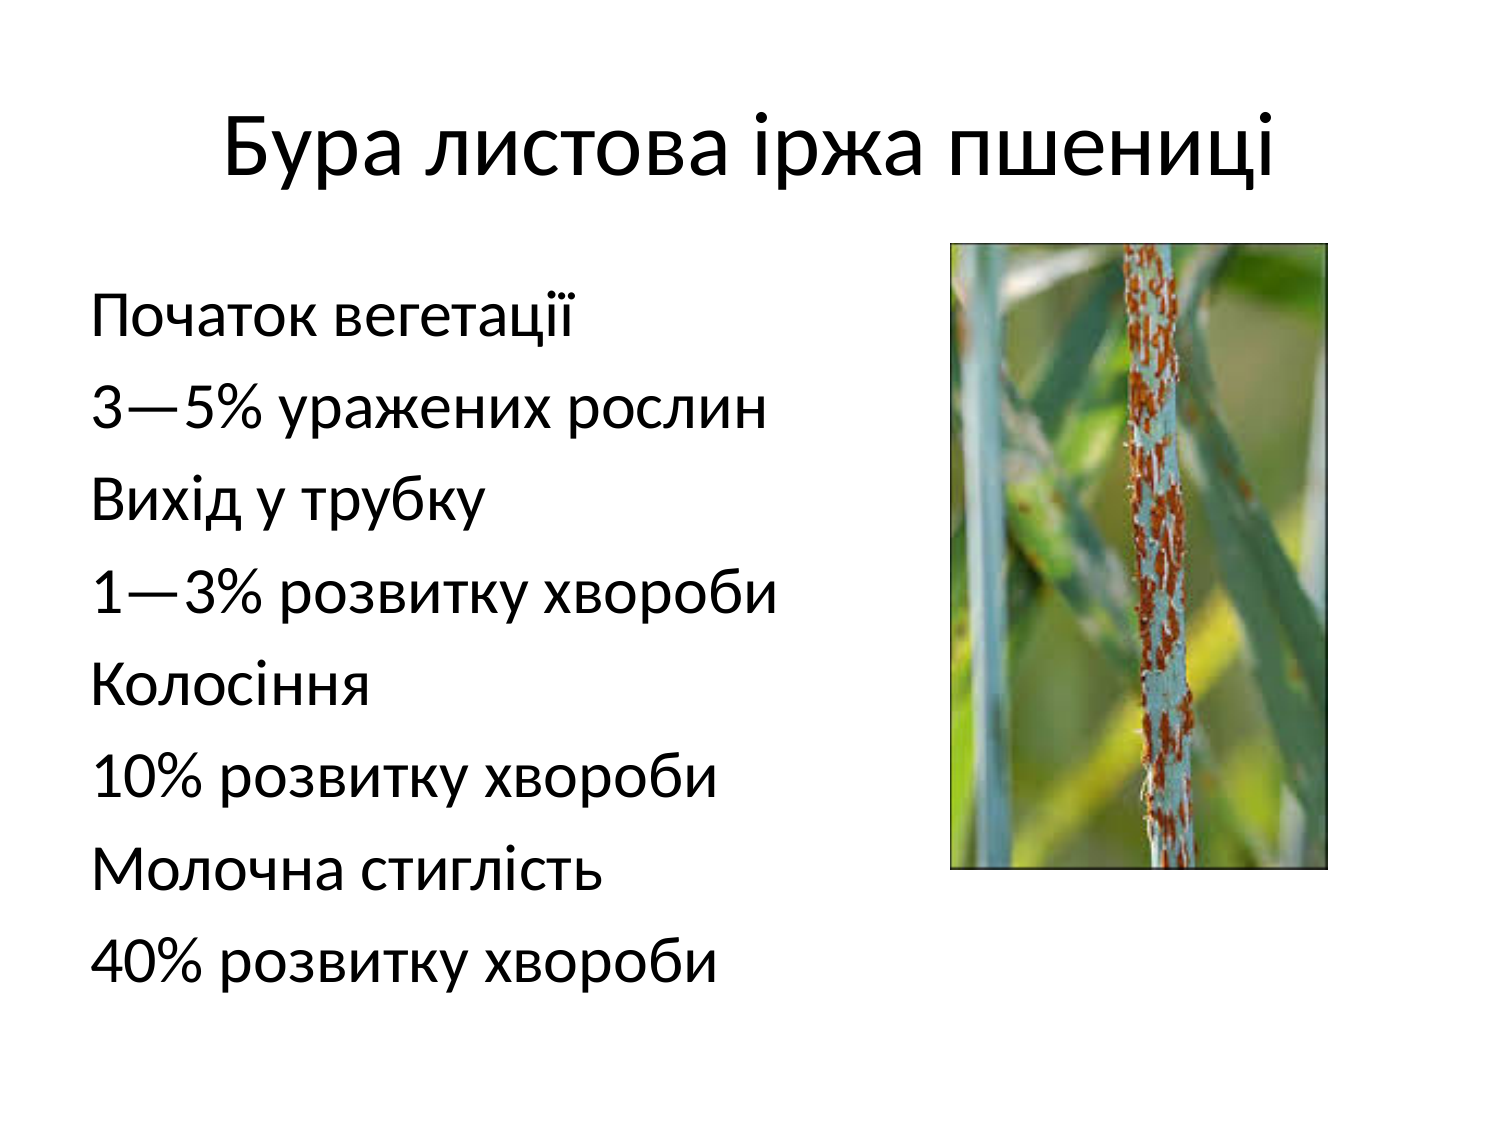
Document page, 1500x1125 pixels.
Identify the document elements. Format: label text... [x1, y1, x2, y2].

title Бура листова іржа пшениці [75, 45, 1425, 233]
list Початок вегетації 3—5% уражених рослин Вихід у трубку 1—3% розвитку хвороби Колосіння 10% розвитку хвороби Молочна стиглість 40% розвитку хвороби [75, 262, 1425, 1005]
picture [950, 243, 1328, 870]
